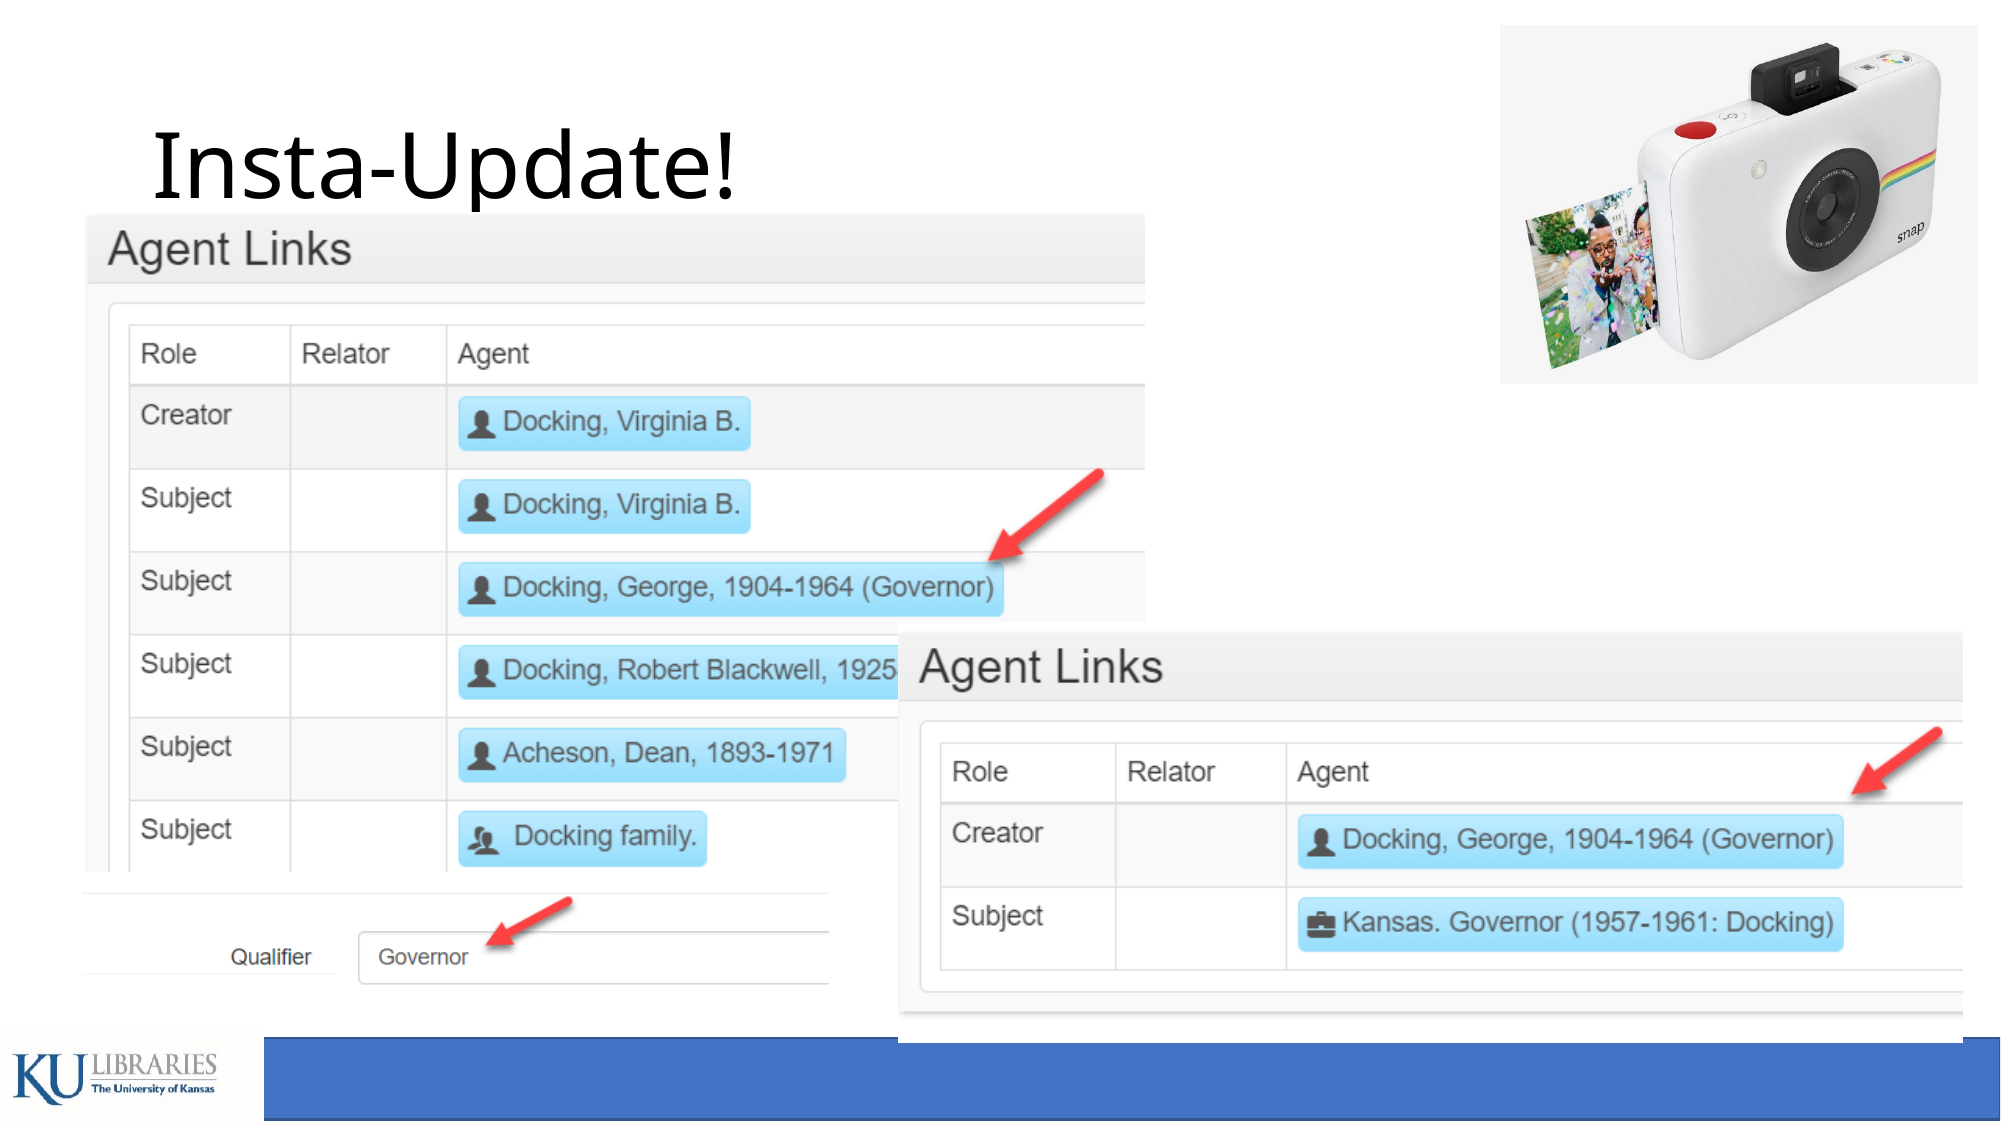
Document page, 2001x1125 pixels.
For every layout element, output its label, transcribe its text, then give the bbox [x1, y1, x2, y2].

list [1500, 25, 1978, 384]
picture [82, 212, 1963, 1043]
title Insta-Update! [137, 59, 1500, 278]
picture [0, 1029, 264, 1125]
